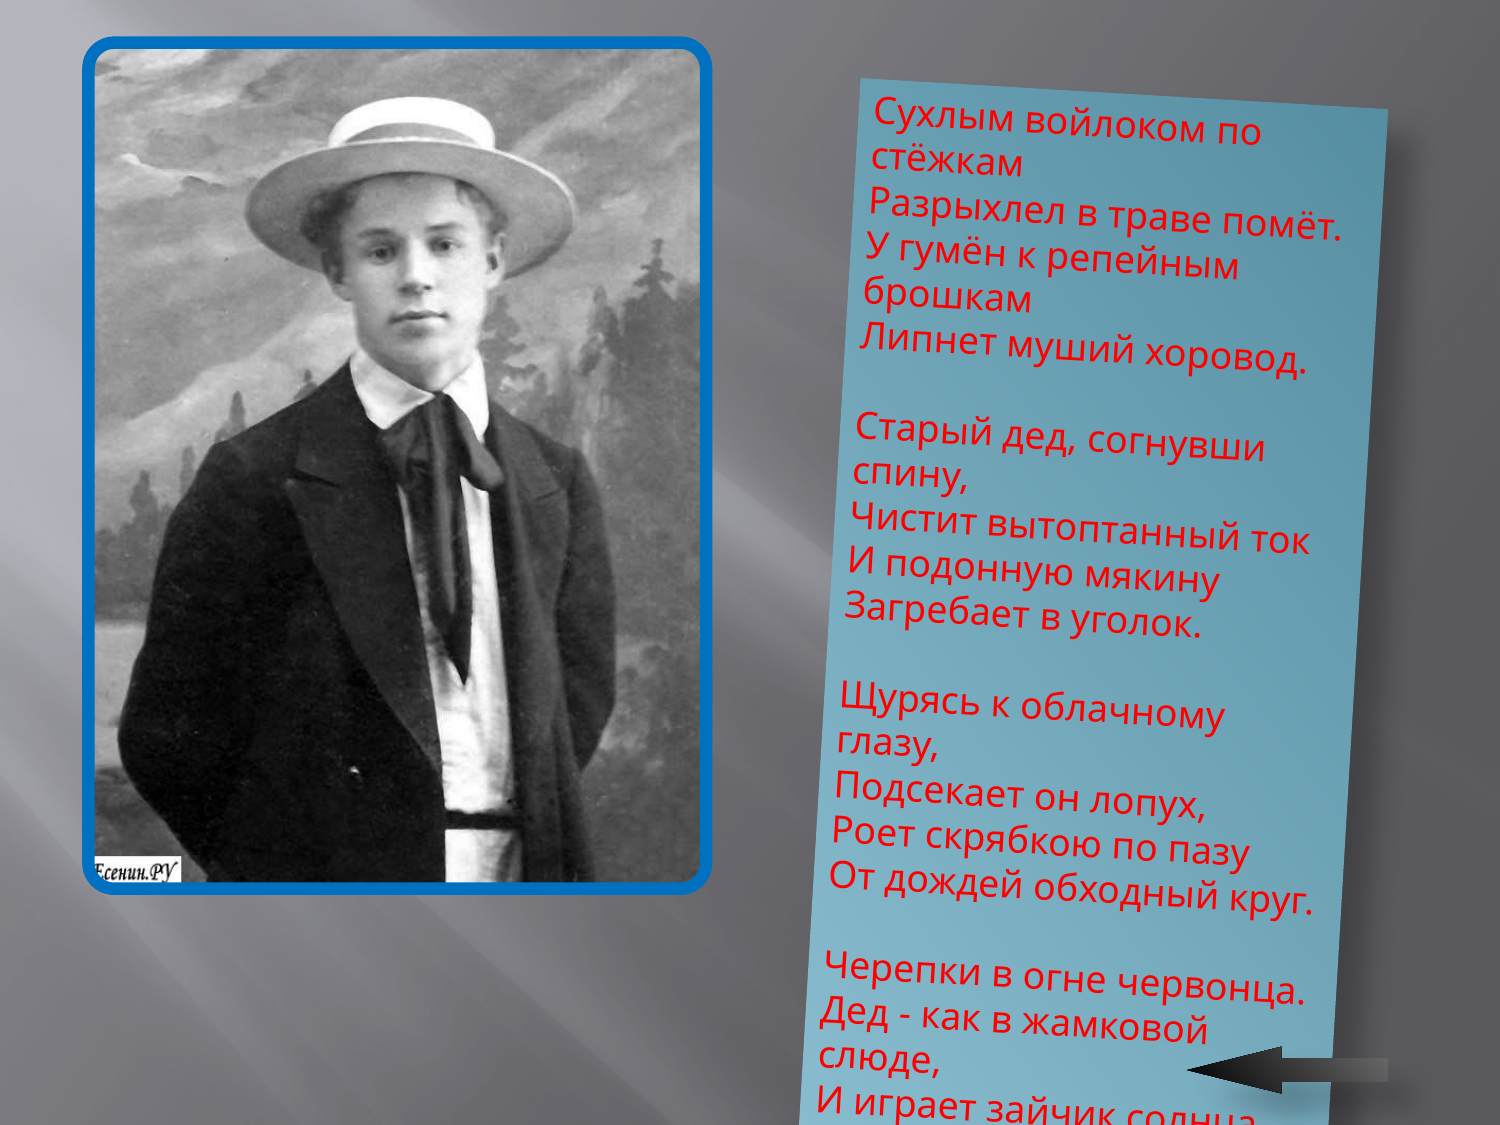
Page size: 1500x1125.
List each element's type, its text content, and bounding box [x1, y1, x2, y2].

text_box [1187, 1046, 1388, 1094]
text_box Сухлым войлоком по стёжкам Разрыхлел в траве помёт. У гумён к репейным брошкам Липнет муший хоровод. Старый дед, согнувши спину, Чистит вытоптанный ток И подонную мякину Загребает в уголок. Щурясь к облачному глазу, Подсекает он лопух, Роет скрябкою по пазу От дождей обходный круг. Черепки в огне червонца. Дед - как в жамковой слюде, И играет зайчик солнца В рыжеватой бороде. [799, 78, 1389, 1125]
picture [88, 42, 707, 889]
